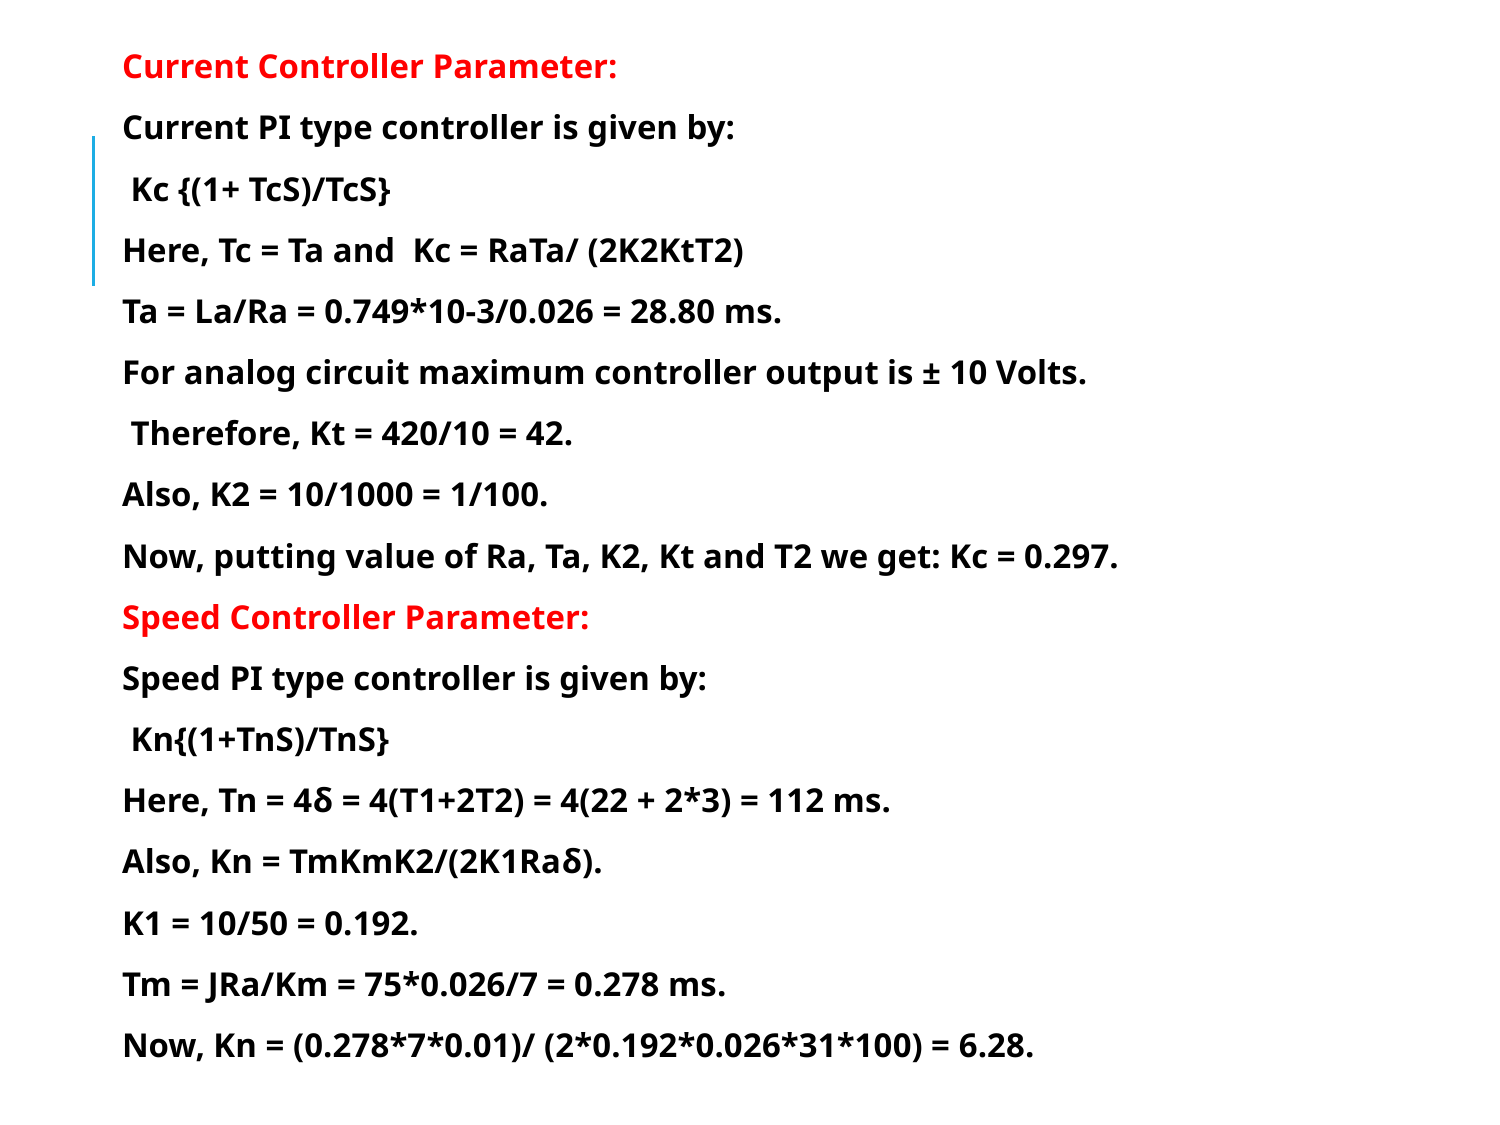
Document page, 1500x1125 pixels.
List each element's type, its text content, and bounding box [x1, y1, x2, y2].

list Current Controller Parameter: Current PI type controller is given by: Kc {(1+ TcS)/TcS} Here, Tc = Ta and Kc = RaTa/ (2K2KtT2) Ta = La/Ra = 0.749*10-3/0.026 = 28.80 ms. For analog circuit maximum controller output is ± 10 Volts. Therefore, Kt = 420/10 = 42. Also, K2 = 10/1000 = 1/100. Now, putting value of Ra, Ta, K2, Kt and T2 we get: Kc = 0.297. Speed Controller Parameter: Speed PI type controller is given by: Kn{(1+TnS)/TnS} Here, Tn = 4δ = 4(T1+2T2) = 4(22 + 2*3) = 112 ms. Also, Kn = TmKmK2/(2K1Raδ). K1 = 10/50 = 0.192. Tm = JRa/Km = 75*0.026/7 = 0.278 ms. Now, Kn = (0.278*7*0.01)/ (2*0.192*0.026*31*100) = 6.28. [100, 42, 1353, 1083]
